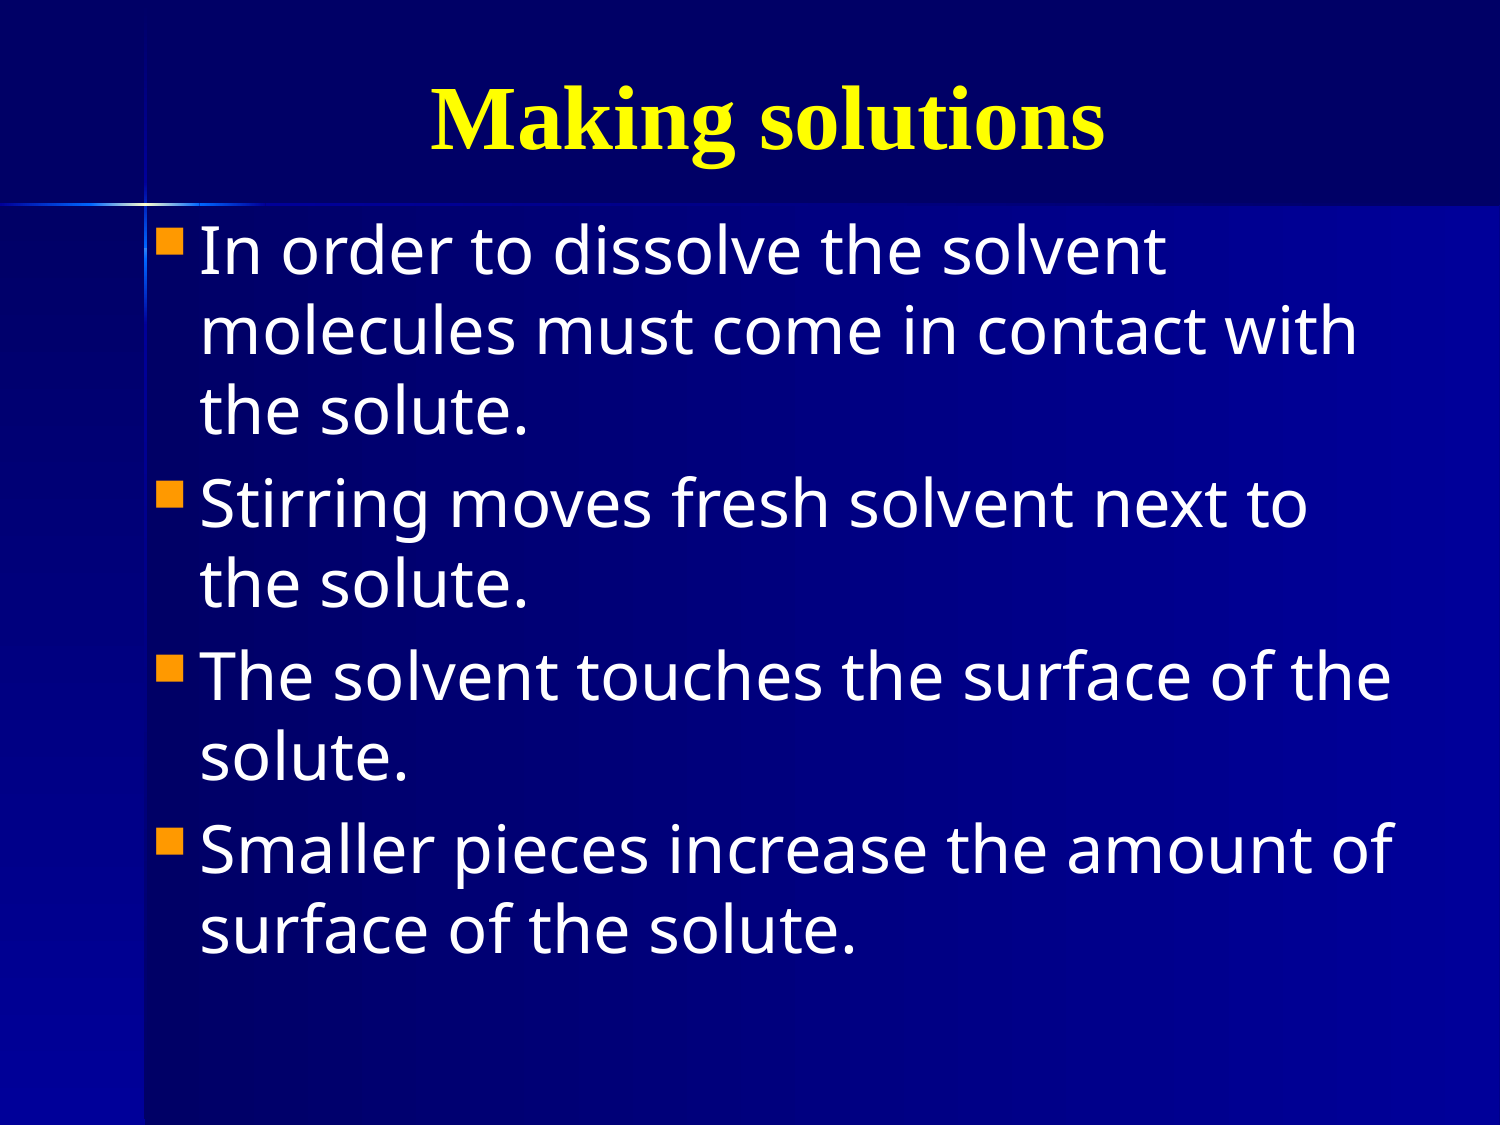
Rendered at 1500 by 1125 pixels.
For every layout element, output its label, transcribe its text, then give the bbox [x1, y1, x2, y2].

title Making solutions [149, 49, 1388, 199]
list In order to dissolve the solvent molecules must come in contact with the solute. Stirring moves fresh solvent next to the solute. The solvent touches the surface of the solute. Smaller pieces increase the amount of surface of the solute. [137, 199, 1413, 1001]
